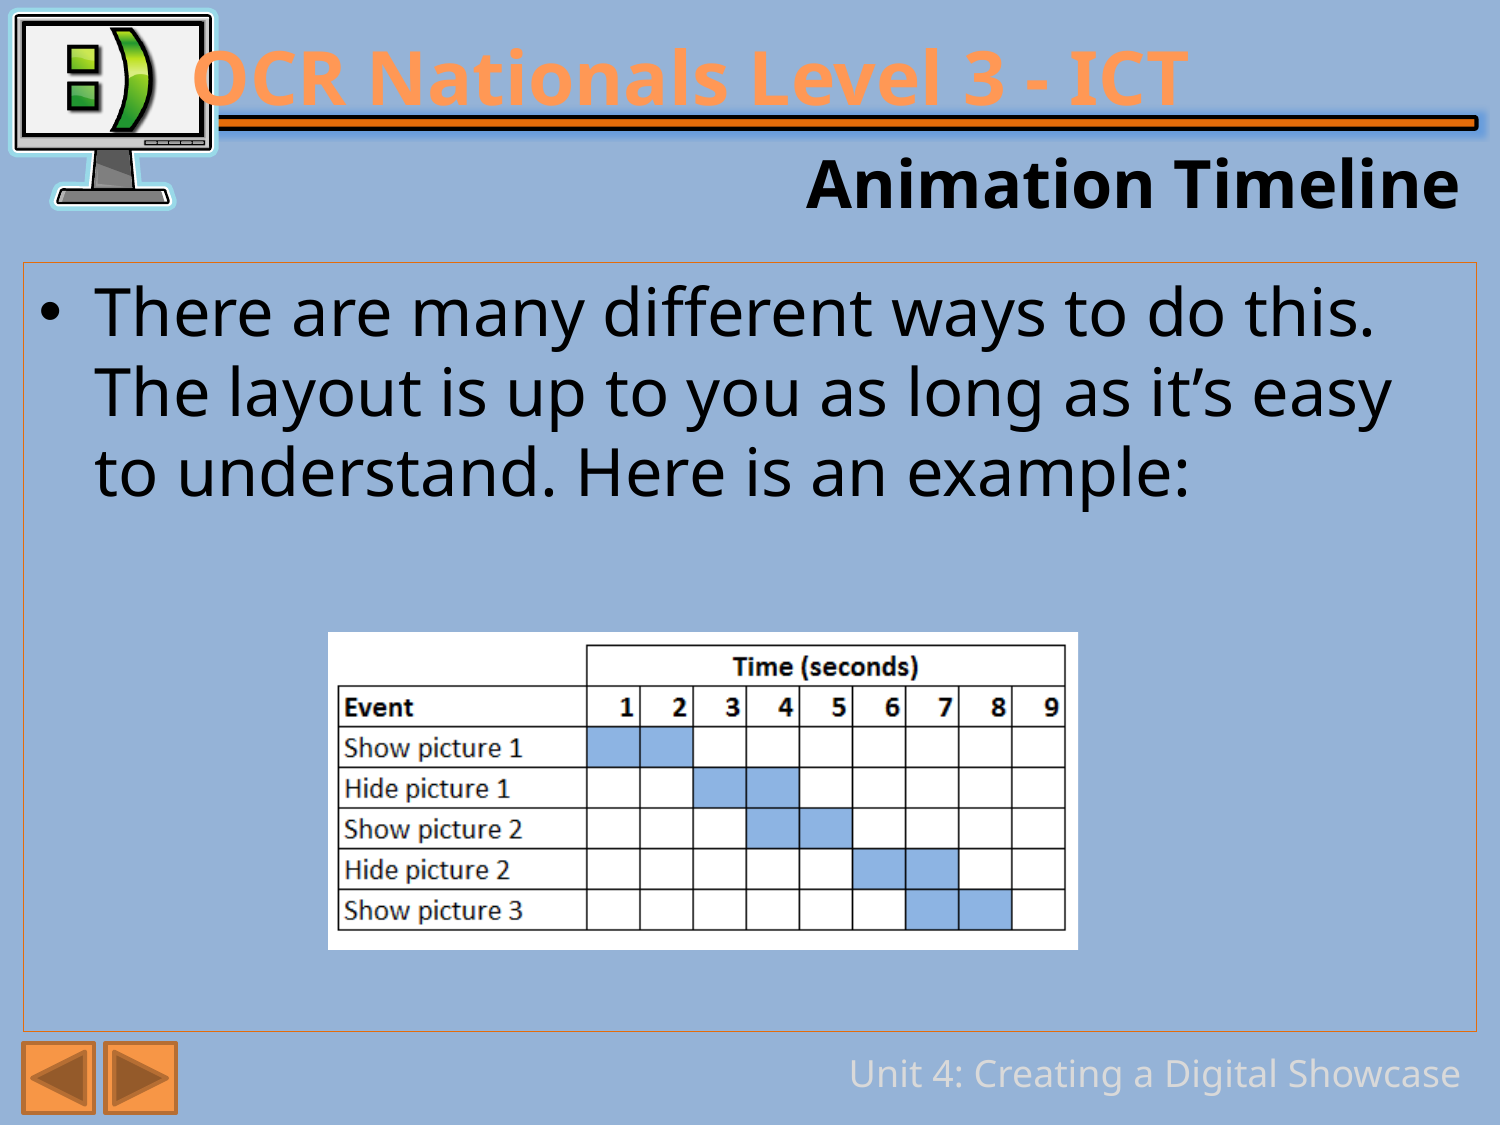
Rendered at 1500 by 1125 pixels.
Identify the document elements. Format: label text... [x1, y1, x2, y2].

list There are many different ways to do this. The layout is up to you as long as it’s easy to understand. Here is an example: [23, 262, 1477, 1032]
picture [327, 632, 1079, 950]
picture [48, 21, 172, 139]
title Animation Timeline [187, 117, 1477, 247]
